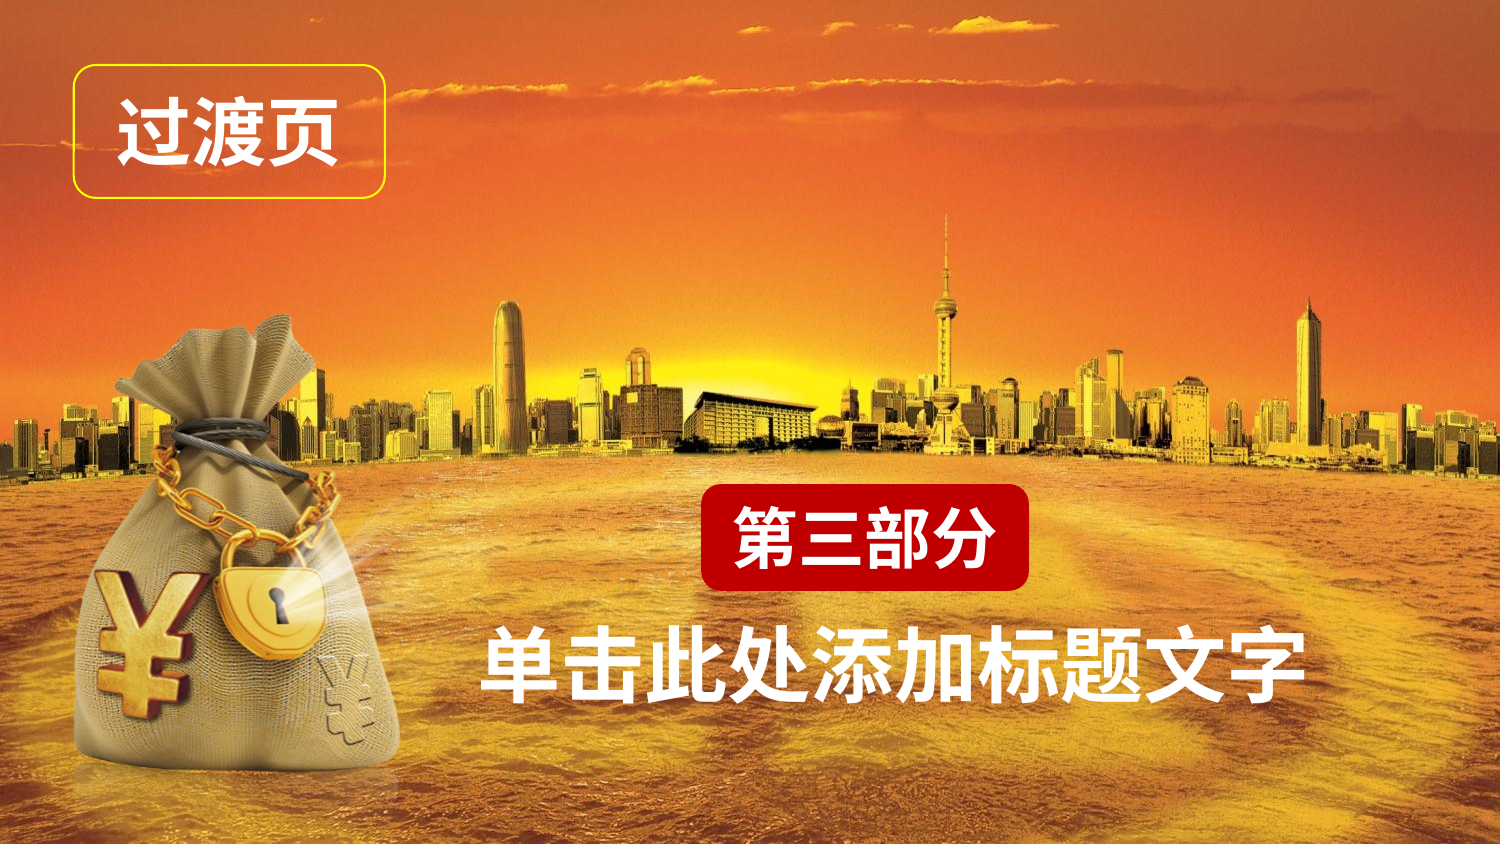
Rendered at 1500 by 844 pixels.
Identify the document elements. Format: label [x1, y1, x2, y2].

text_box [701, 483, 1029, 591]
picture [0, 0, 1500, 844]
